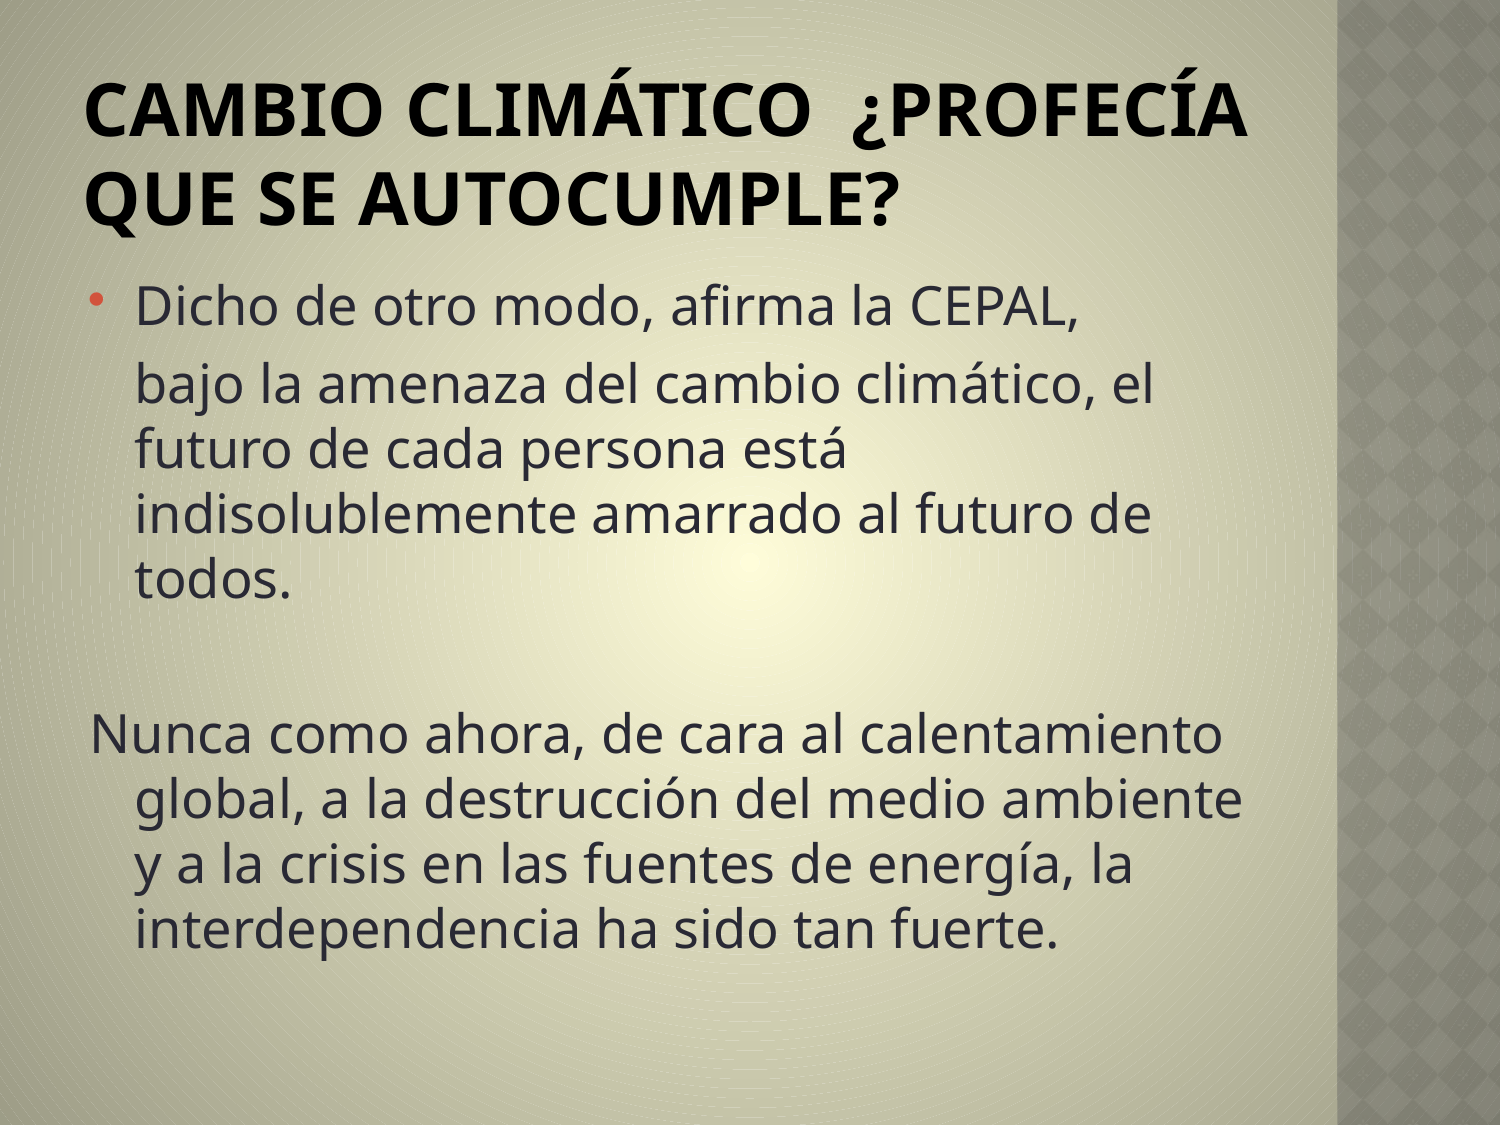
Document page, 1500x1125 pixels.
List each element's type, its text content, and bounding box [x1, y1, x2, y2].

list Dicho de otro modo, afirma la CEPAL, bajo la amenaza del cambio climático, el futuro de cada persona está indisolublemente amarrado al futuro de todos. Nunca como ahora, de cara al calentamiento global, a la destrucción del medio ambiente y a la crisis en las fuentes de energía, la interdependencia ha sido tan fuerte. [75, 264, 1263, 1059]
title Cambio climático ¿profecía que se autocumple? [75, 52, 1263, 240]
